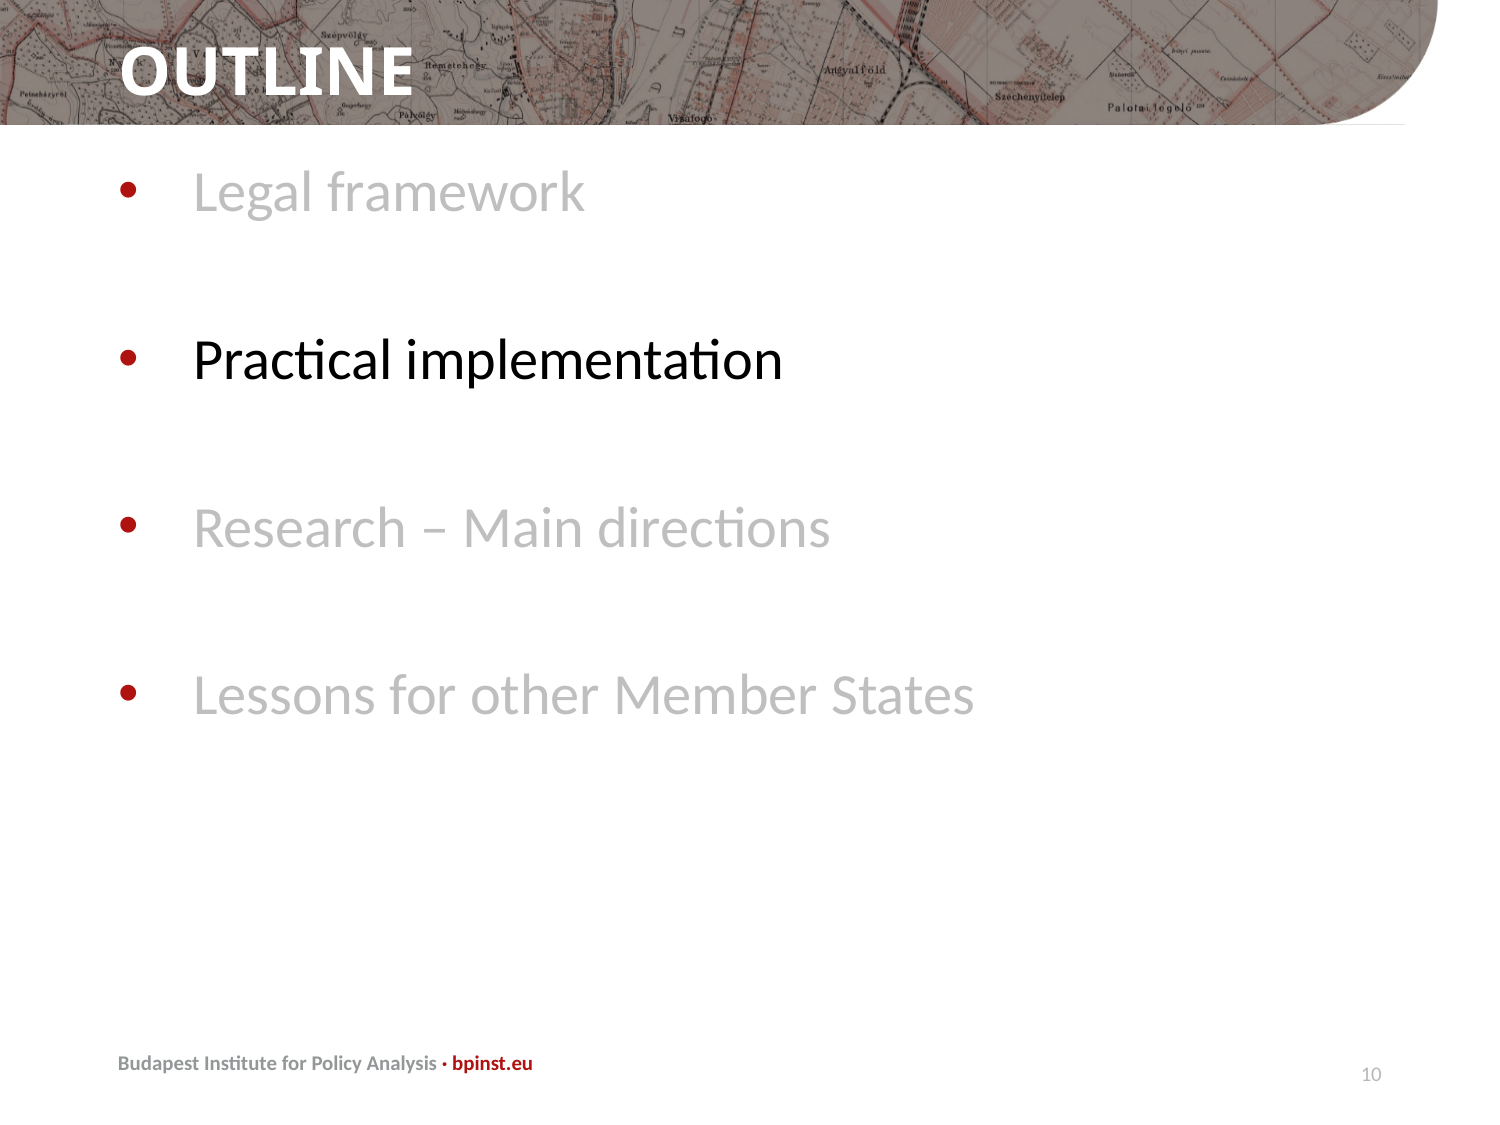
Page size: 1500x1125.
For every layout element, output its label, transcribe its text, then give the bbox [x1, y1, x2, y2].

title outline [103, 26, 1397, 122]
list Legal framework Practical implementation Research – Main directions Lessons for other Member States [103, 154, 1397, 1010]
picture [0, 0, 1500, 125]
slide_number 9 [1059, 1042, 1397, 1103]
